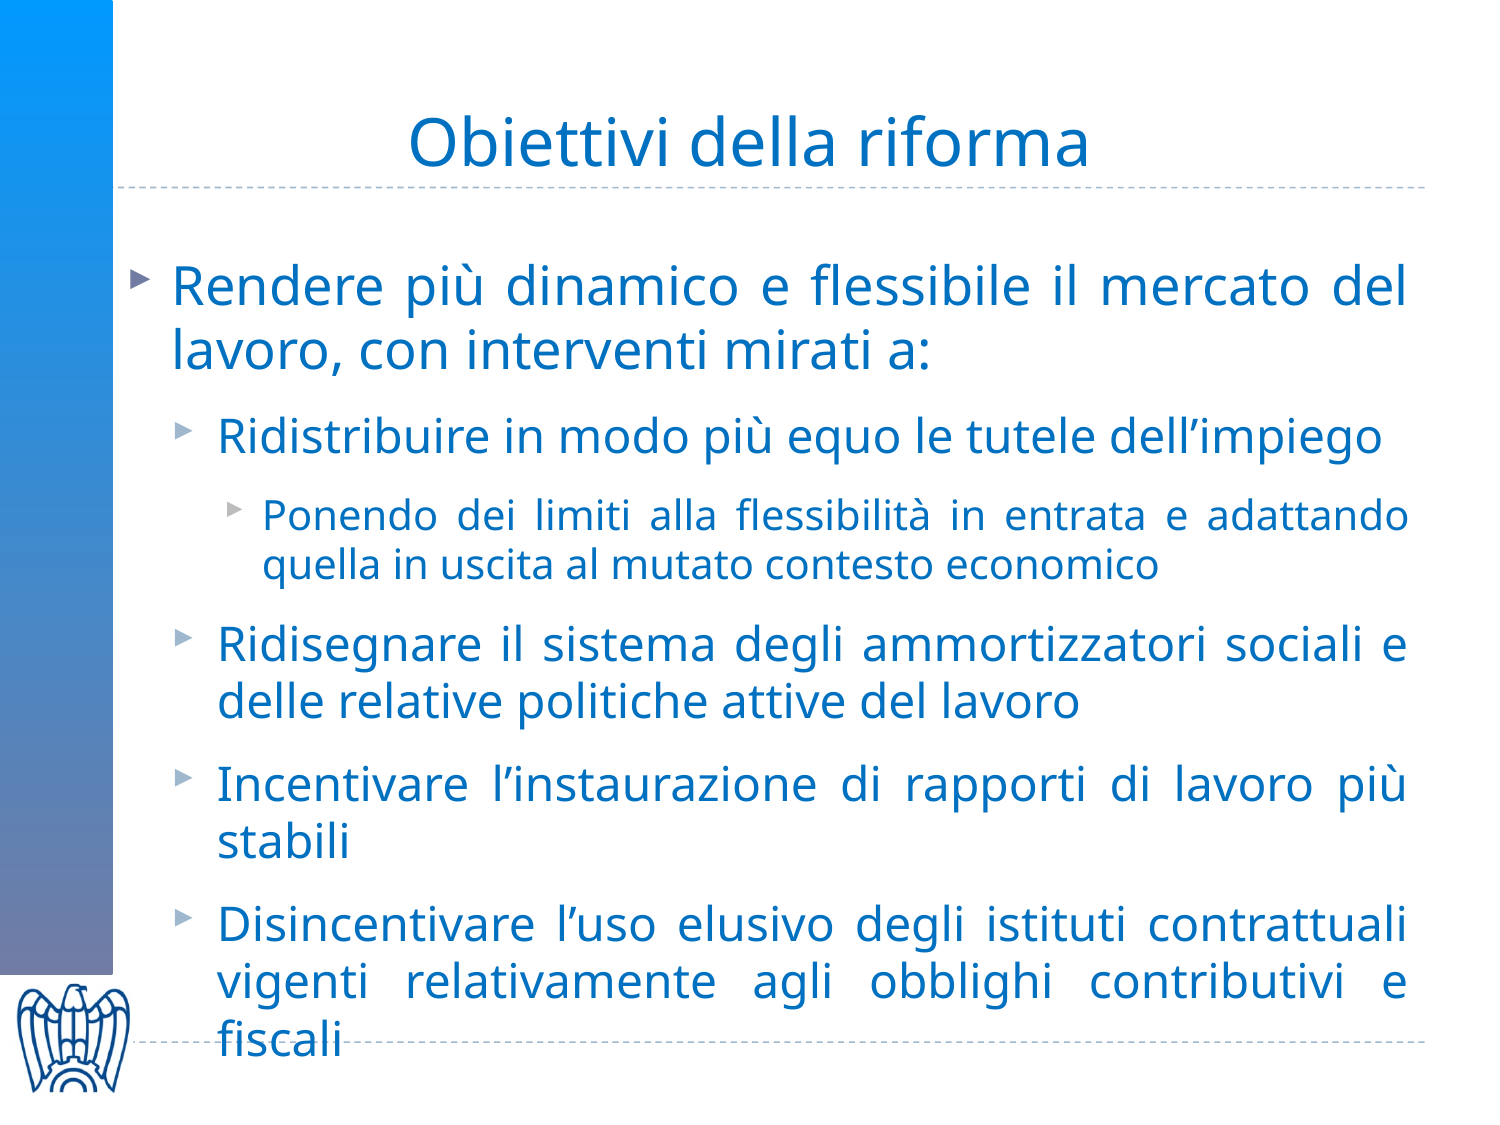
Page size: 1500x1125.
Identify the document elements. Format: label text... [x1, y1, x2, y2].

list Rendere più dinamico e flessibile il mercato del lavoro, con interventi mirati a: Ridistribuire in modo più equo le tutele dell’impiego Ponendo dei limiti alla flessibilità in entrata e adattando quella in uscita al mutato contesto economico Ridisegnare il sistema degli ammortizzatori sociali e delle relative politiche attive del lavoro Incentivare l’instaurazione di rapporti di lavoro più stabili Disincentivare l’uso elusivo degli istituti contrattuali vigenti relativamente agli obblighi contributivi e fiscali [113, 243, 1425, 1010]
text_box [0, 0, 113, 974]
picture [0, 974, 134, 1113]
title Obiettivi della riforma [113, 24, 1425, 188]
